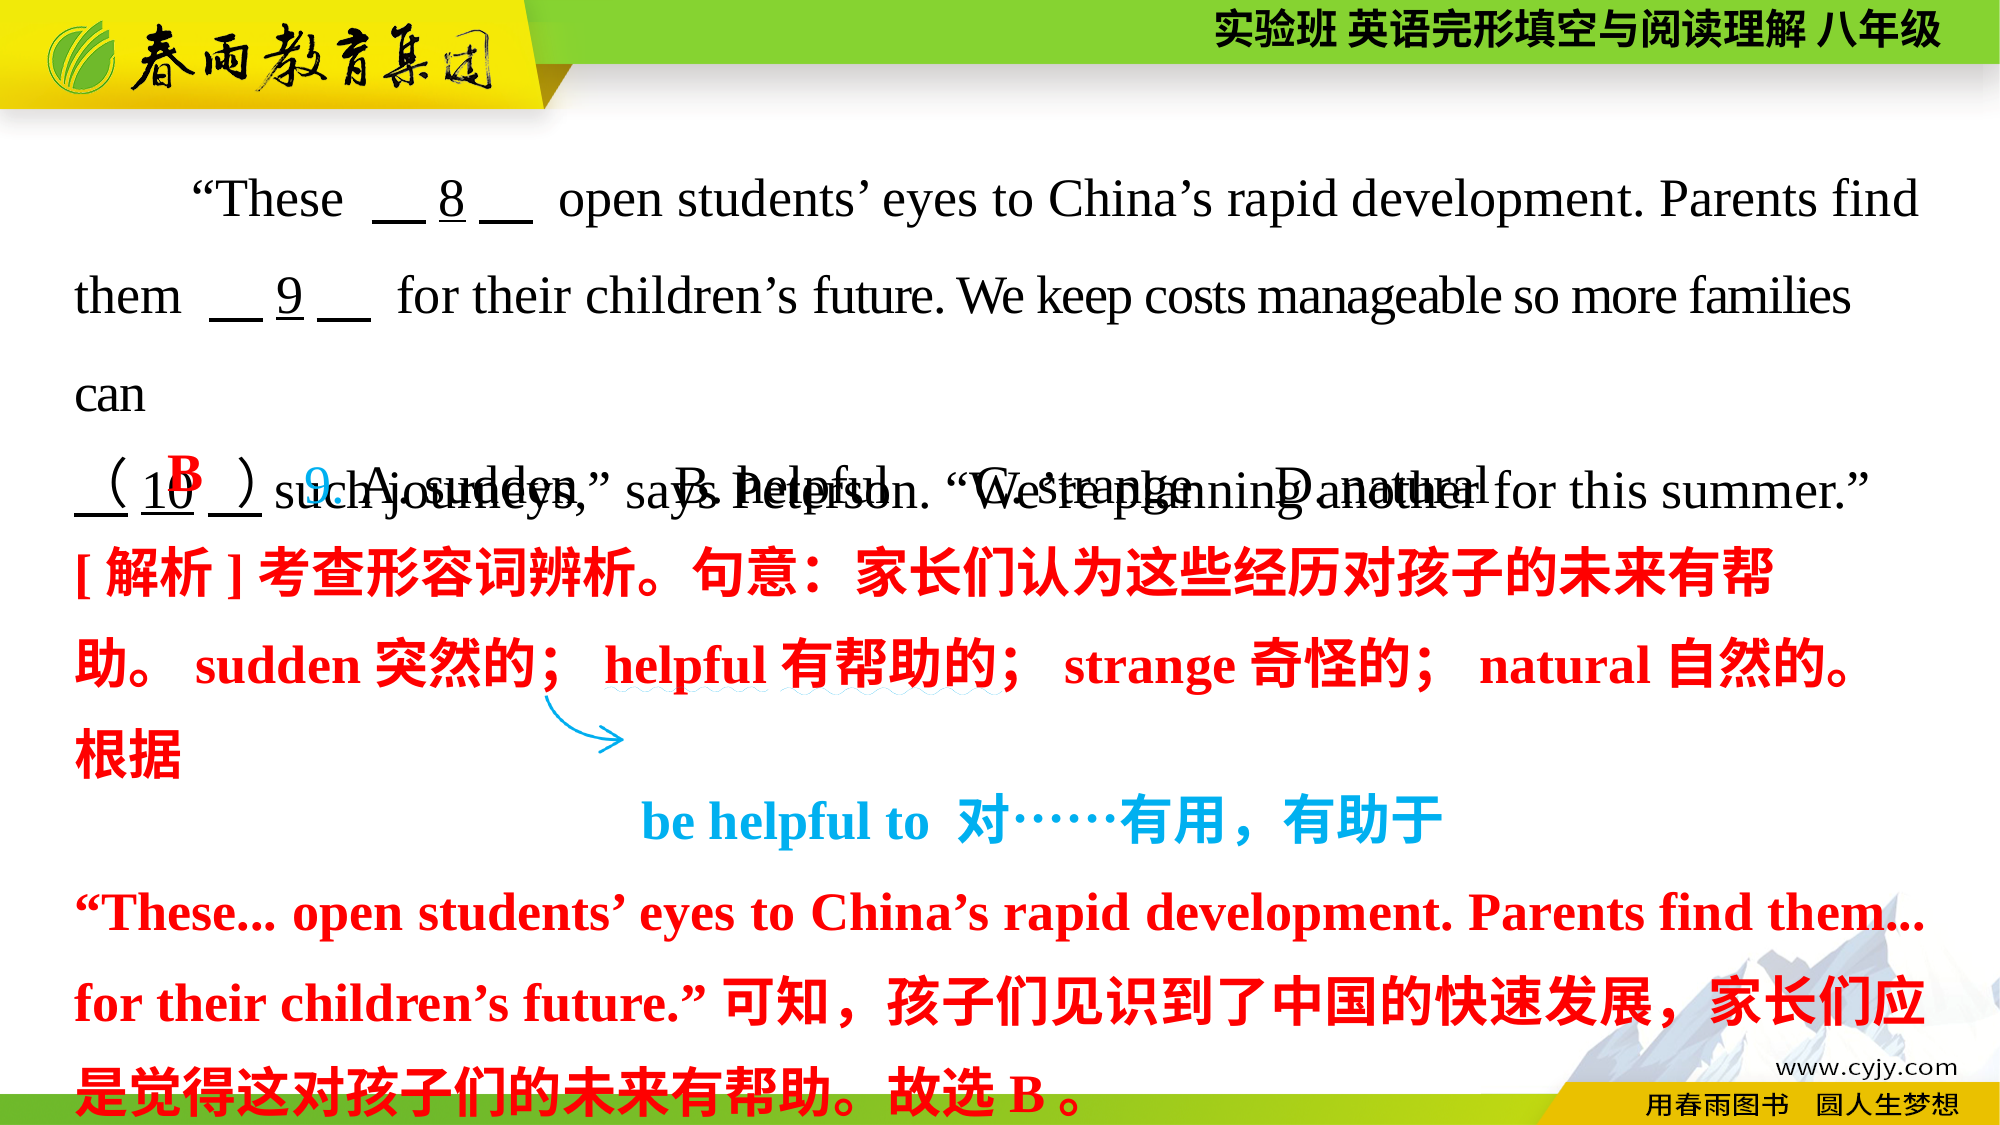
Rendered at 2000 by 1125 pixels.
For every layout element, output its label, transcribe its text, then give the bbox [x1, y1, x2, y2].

text_box [解析]考查形容词辨析。句意：家长们认为这些经历对孩子的未来有帮助。sudden突然的；helpful有帮助的；strange奇怪的；natural自然的。根据 be helpful to 对……有用，有助于 “These... open students’ eyes to China’s rapid development. Parents find them... for their children’s future.”可知，孩子们见识到了中国的快速发展，家长们应是觉得这对孩子们的未来有帮助。故选B。 [59, 504, 1944, 1125]
text_box B [152, 429, 219, 504]
list “These 8 open students’ eyes to China’s rapid development. Parents find them 9 for their children’s future. We keep costs manageable so more families can 10。such journeys,” says Peterson. “We’re planning another for this summer.” [59, 122, 1944, 409]
picture [0, 0, 2000, 1125]
text_box （ ）9. A. sudden B. helpful C. strange D. natural [59, 409, 1944, 504]
picture [538, 692, 626, 756]
